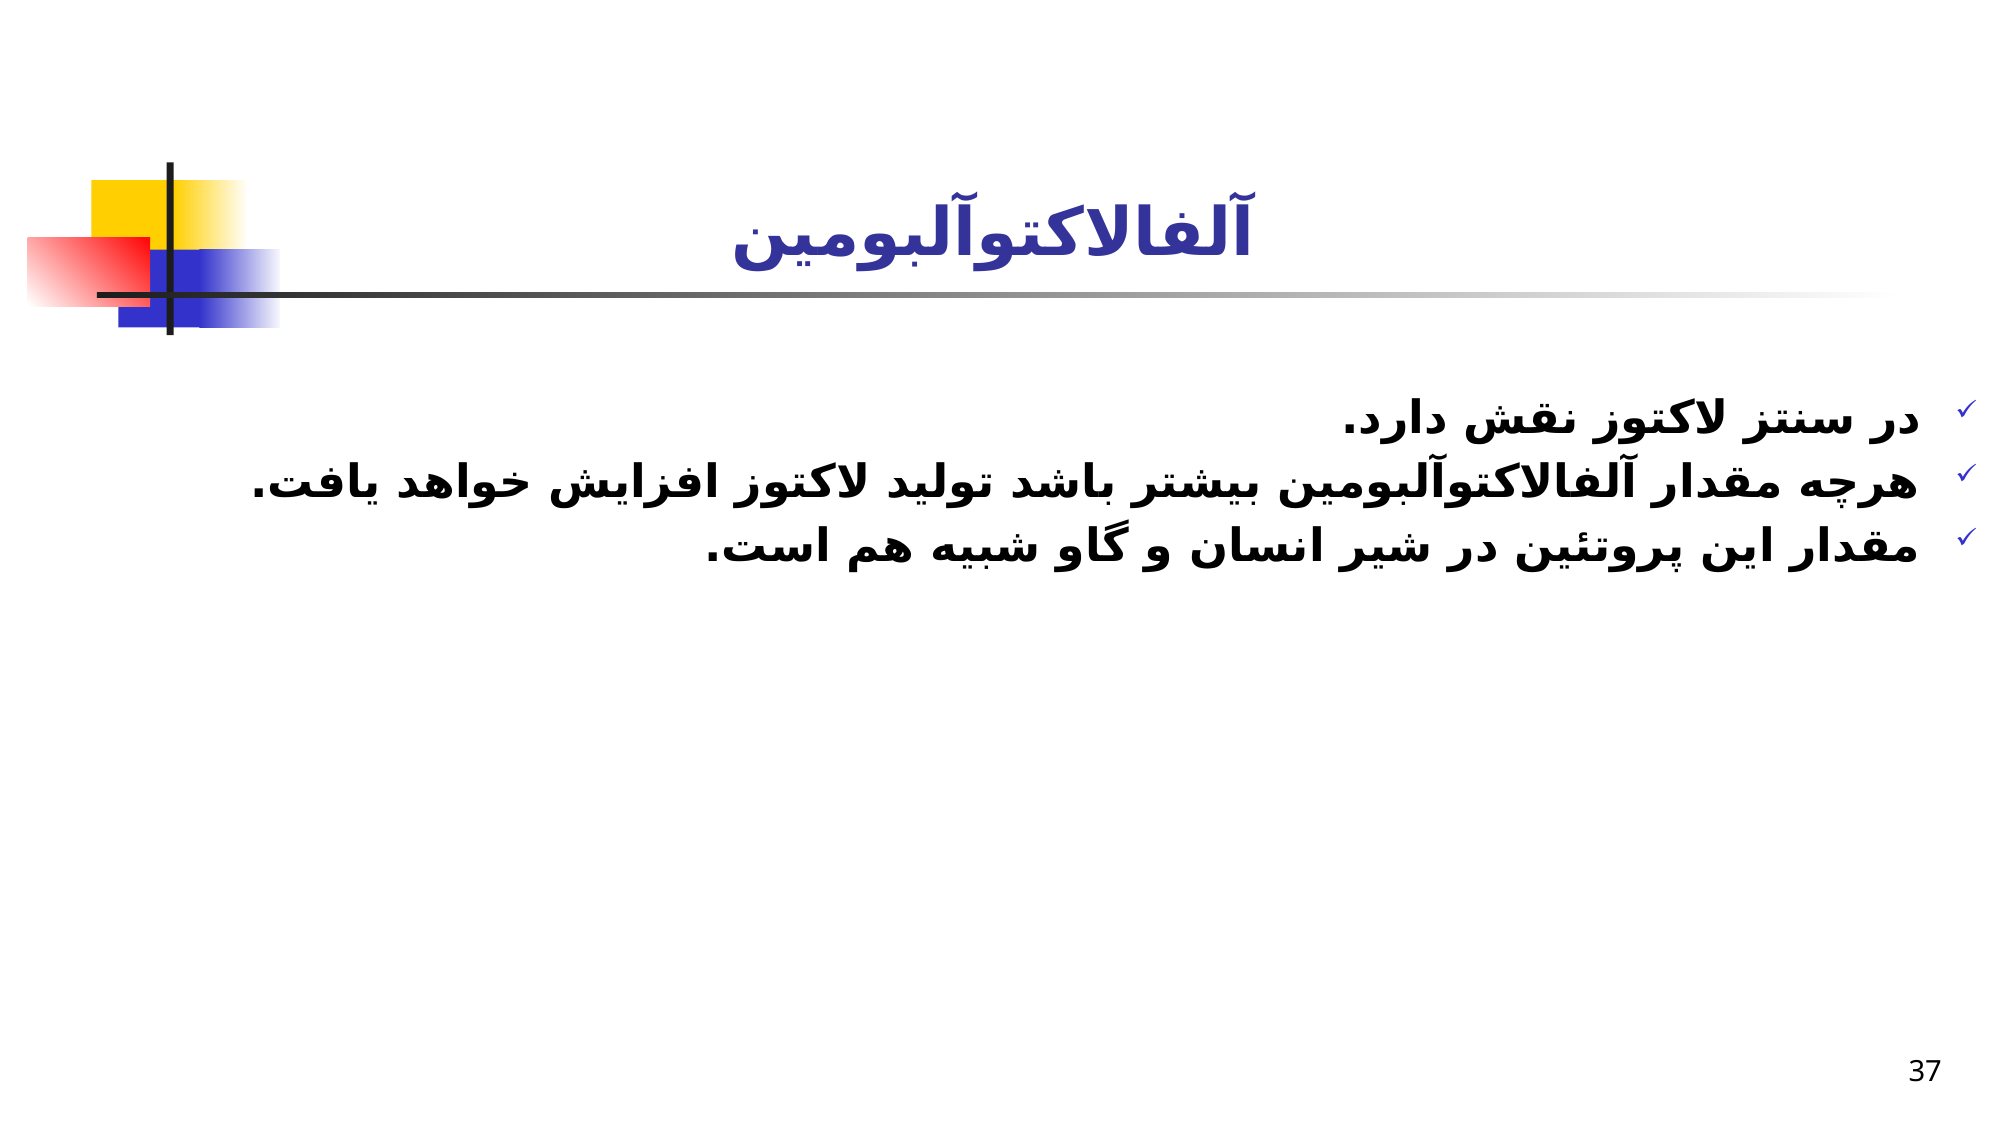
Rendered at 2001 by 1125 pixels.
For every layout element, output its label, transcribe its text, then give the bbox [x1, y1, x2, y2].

list در سنتز لاکتوز نقش دارد. هرچه مقدار آلفالاکتوآلبومین بیشتر باشد تولید لاکتوز افزایش خواهد یافت. مقدار این پروتئین در شیر انسان و گاو شبیه هم است. [0, 251, 1994, 1125]
title آلفالاکتوآلبومین [140, 90, 1846, 251]
